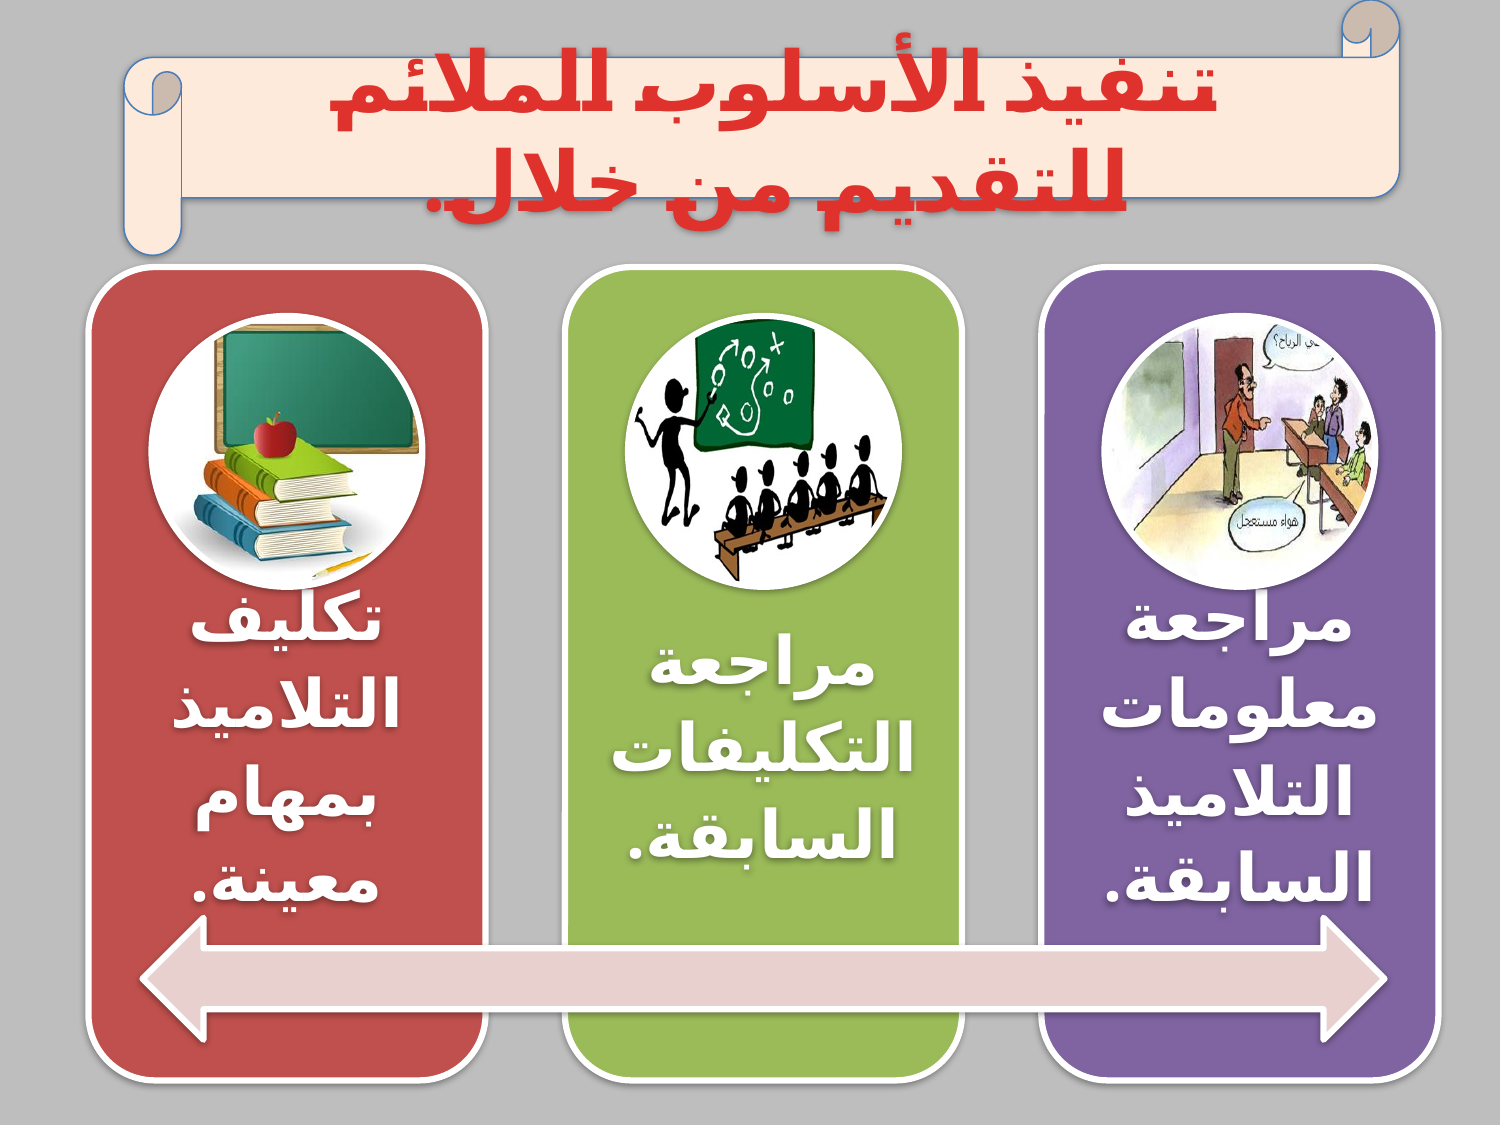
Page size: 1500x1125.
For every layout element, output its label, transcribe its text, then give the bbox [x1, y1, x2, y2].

text_box تنفيذ الأسلوب الملائم للتقديم من خلال. [123, 0, 1401, 257]
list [88, 266, 1439, 1081]
